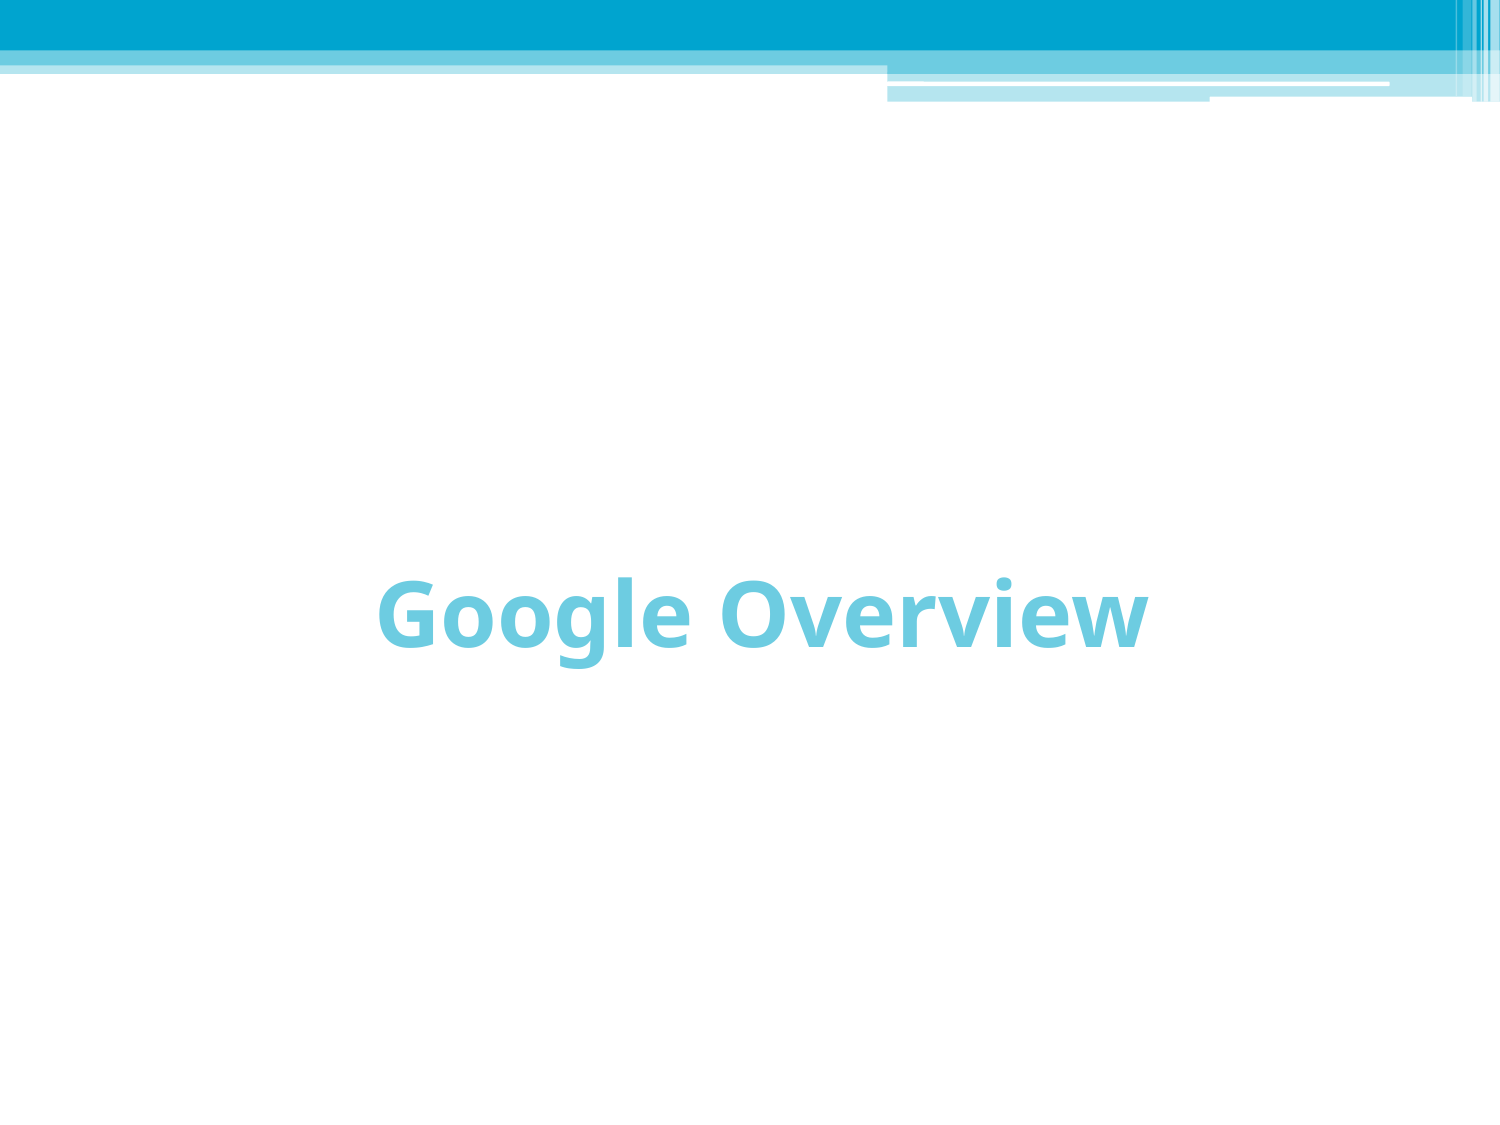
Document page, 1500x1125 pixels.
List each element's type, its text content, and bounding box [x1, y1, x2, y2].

title Google Overview [125, 450, 1400, 674]
